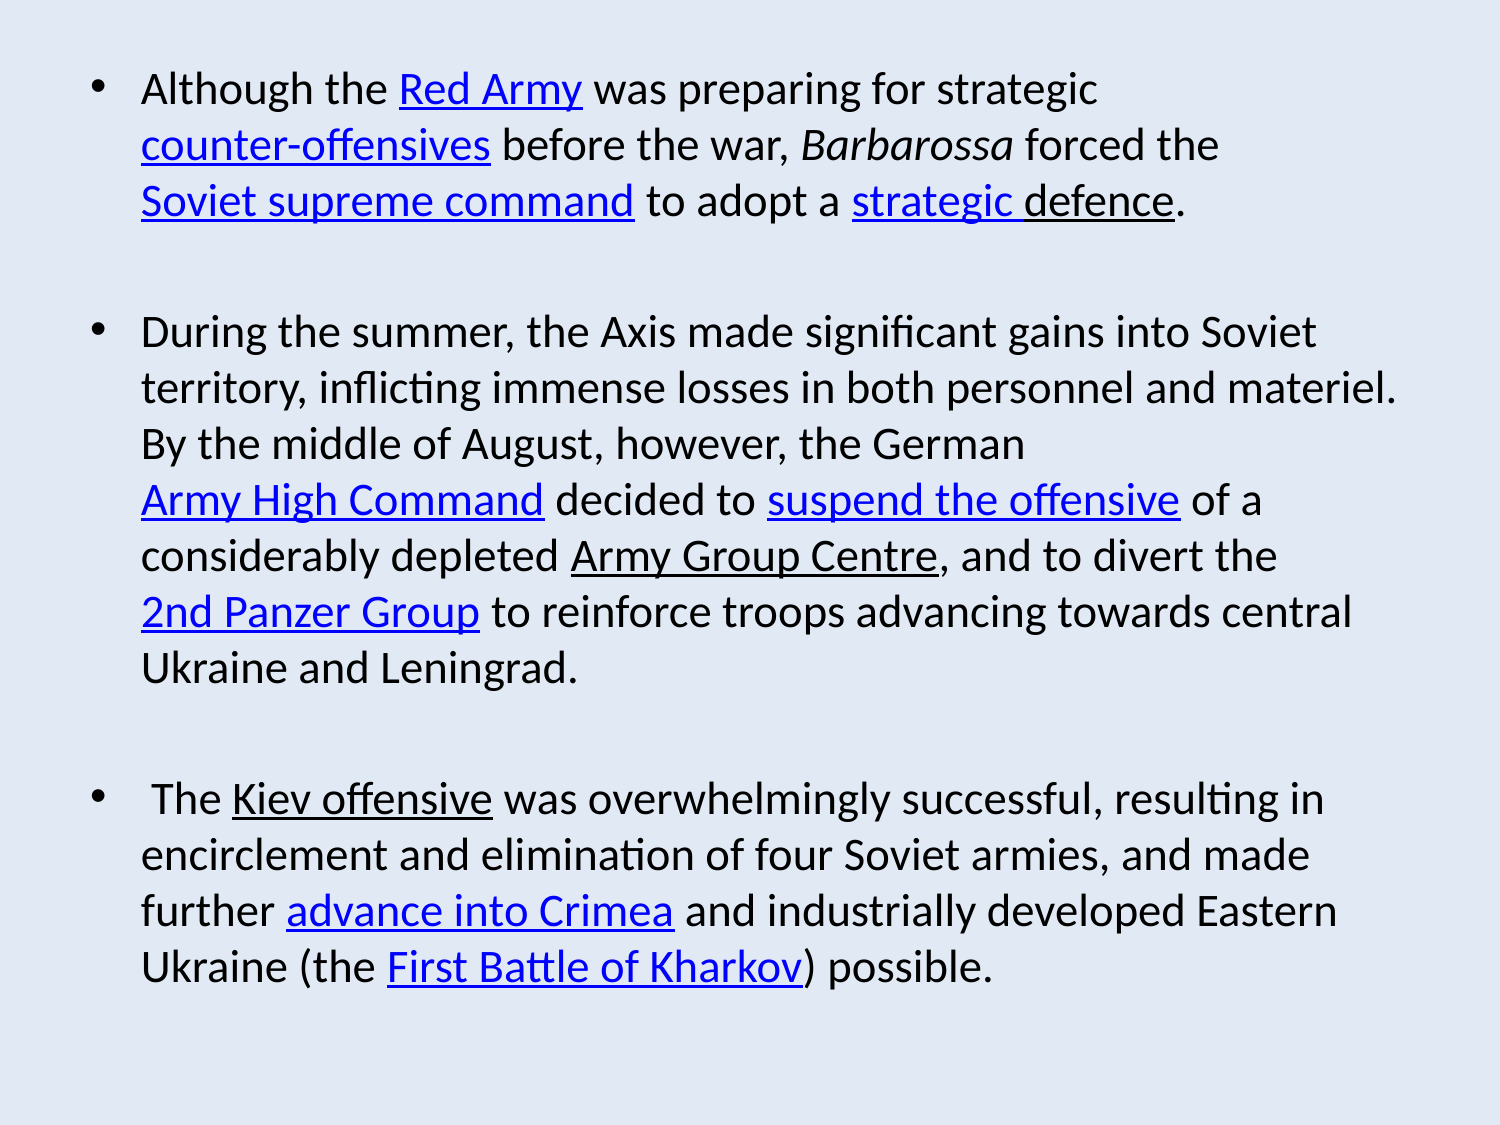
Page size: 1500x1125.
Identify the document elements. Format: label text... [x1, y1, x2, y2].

list Although the Red Army was preparing for strategic counter-offensives before the war, Barbarossa forced the Soviet supreme command to adopt a strategic defence. During the summer, the Axis made significant gains into Soviet territory, inflicting immense losses in both personnel and materiel. By the middle of August, however, the German Army High Command decided to suspend the offensive of a considerably depleted Army Group Centre, and to divert the 2nd Panzer Group to reinforce troops advancing towards central Ukraine and Leningrad. The Kiev offensive was overwhelmingly successful, resulting in encirclement and elimination of four Soviet armies, and made further advance into Crimea and industrially developed Eastern Ukraine (the First Battle of Kharkov) possible. [75, 50, 1425, 1005]
